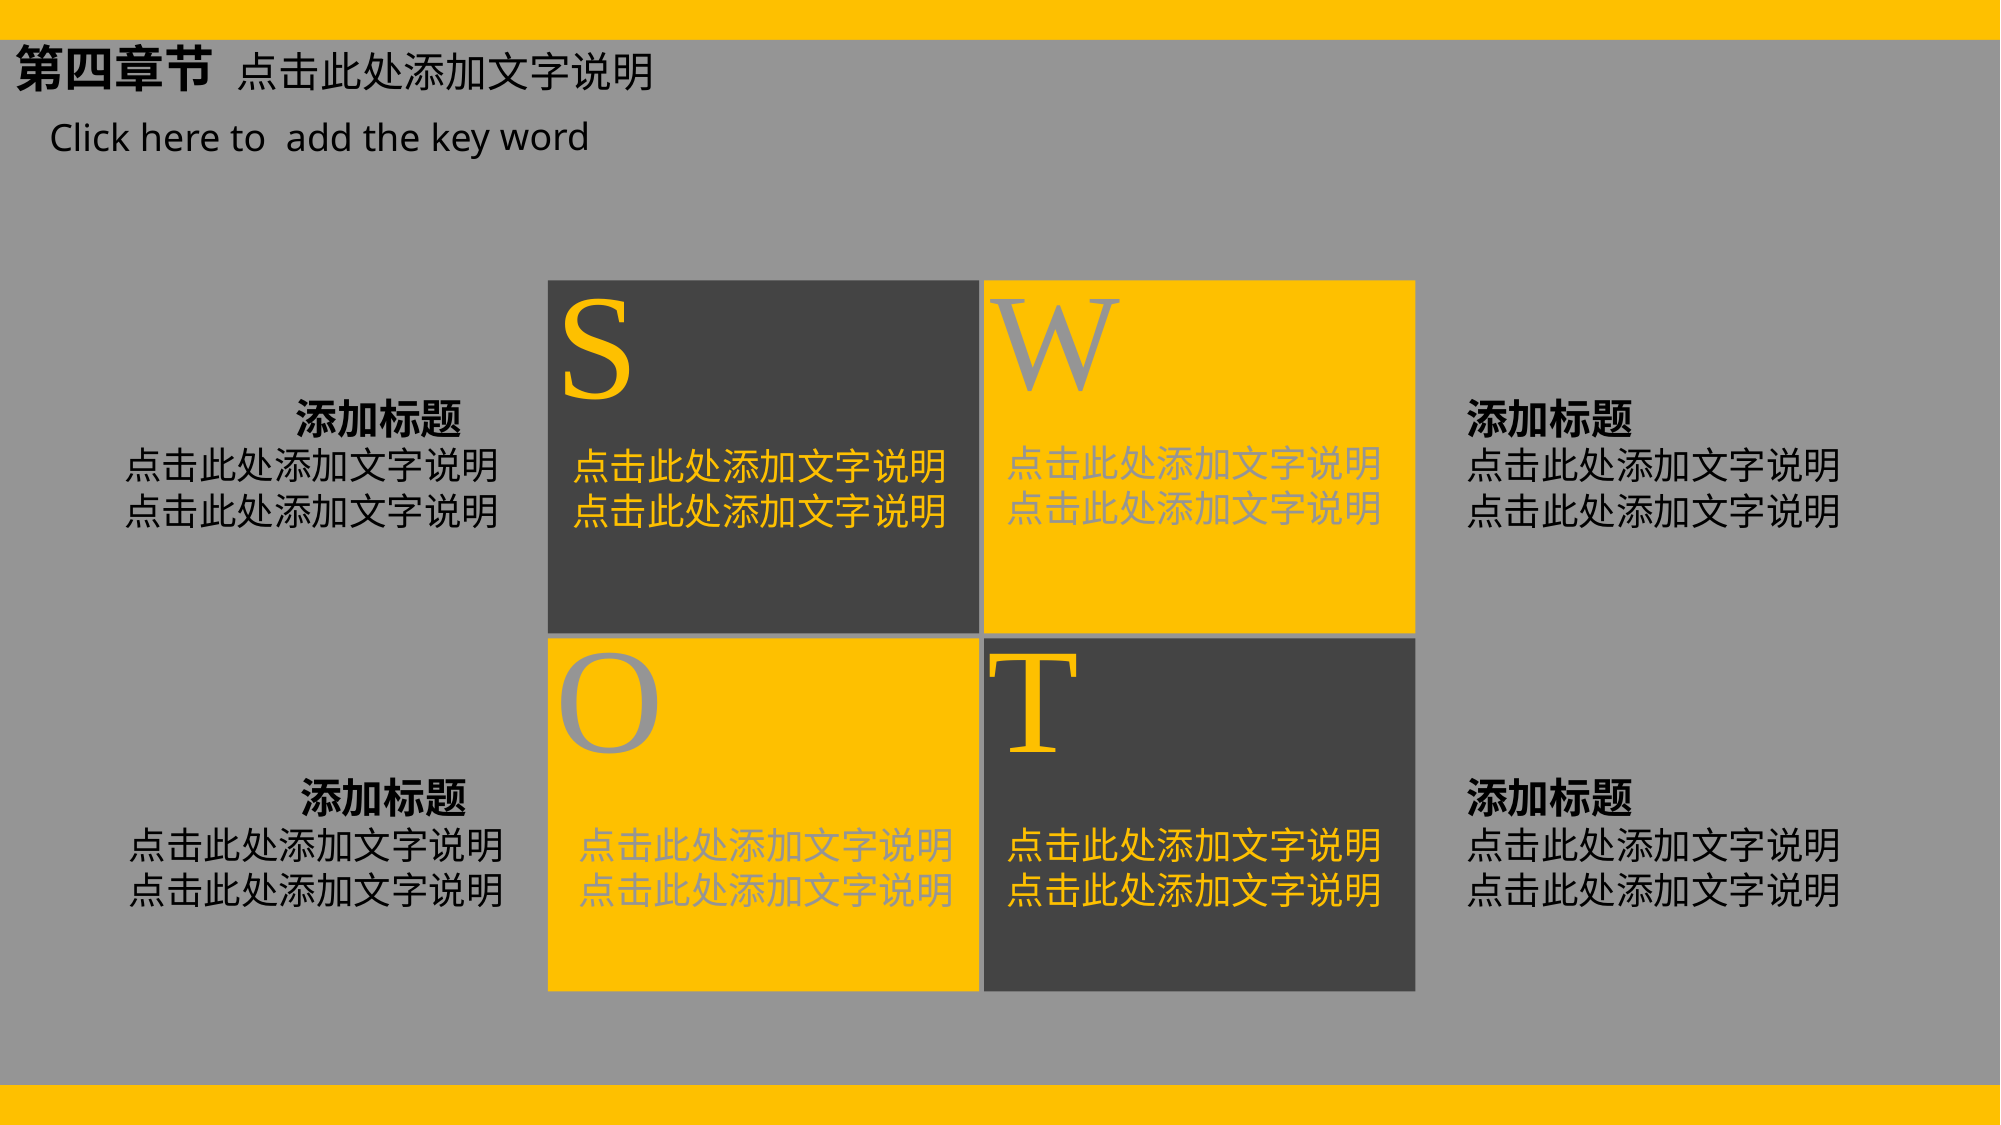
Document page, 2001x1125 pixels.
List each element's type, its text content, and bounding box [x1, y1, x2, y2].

text_box T [973, 594, 1097, 790]
text_box [659, 279, 980, 435]
text_box 添加标题 点击此处添加文字说明 点击此处添加文字说明 [1451, 385, 1891, 540]
text_box 添加标题 点击此处添加文字说明 点击此处添加文字说明 [1451, 764, 1891, 920]
text_box 添加标题 点击此处添加文字说明 点击此处添加文字说明 [109, 385, 549, 540]
text_box [983, 279, 1416, 634]
text_box 第四章节 点击此处添加文字说明 [0, 29, 677, 105]
text_box O [540, 594, 679, 790]
text_box 点击此处添加文字说明 点击此处添加文字说明 [992, 814, 1417, 920]
text_box 点击此处添加文字说明 点击此处添加文字说明 [992, 433, 1417, 538]
text_box W [975, 244, 1135, 425]
text_box S [540, 240, 659, 436]
text_box [547, 637, 980, 992]
text_box 点击此处添加文字说明 点击此处添加文字说明 [557, 435, 982, 541]
text_box 添加标题 点击此处添加文字说明 点击此处添加文字说明 [113, 764, 554, 920]
text_box [983, 637, 1416, 992]
text_box 点击此处添加文字说明 点击此处添加文字说明 [563, 814, 988, 920]
text_box [547, 436, 980, 634]
text_box Click here to add the key word [34, 105, 642, 167]
